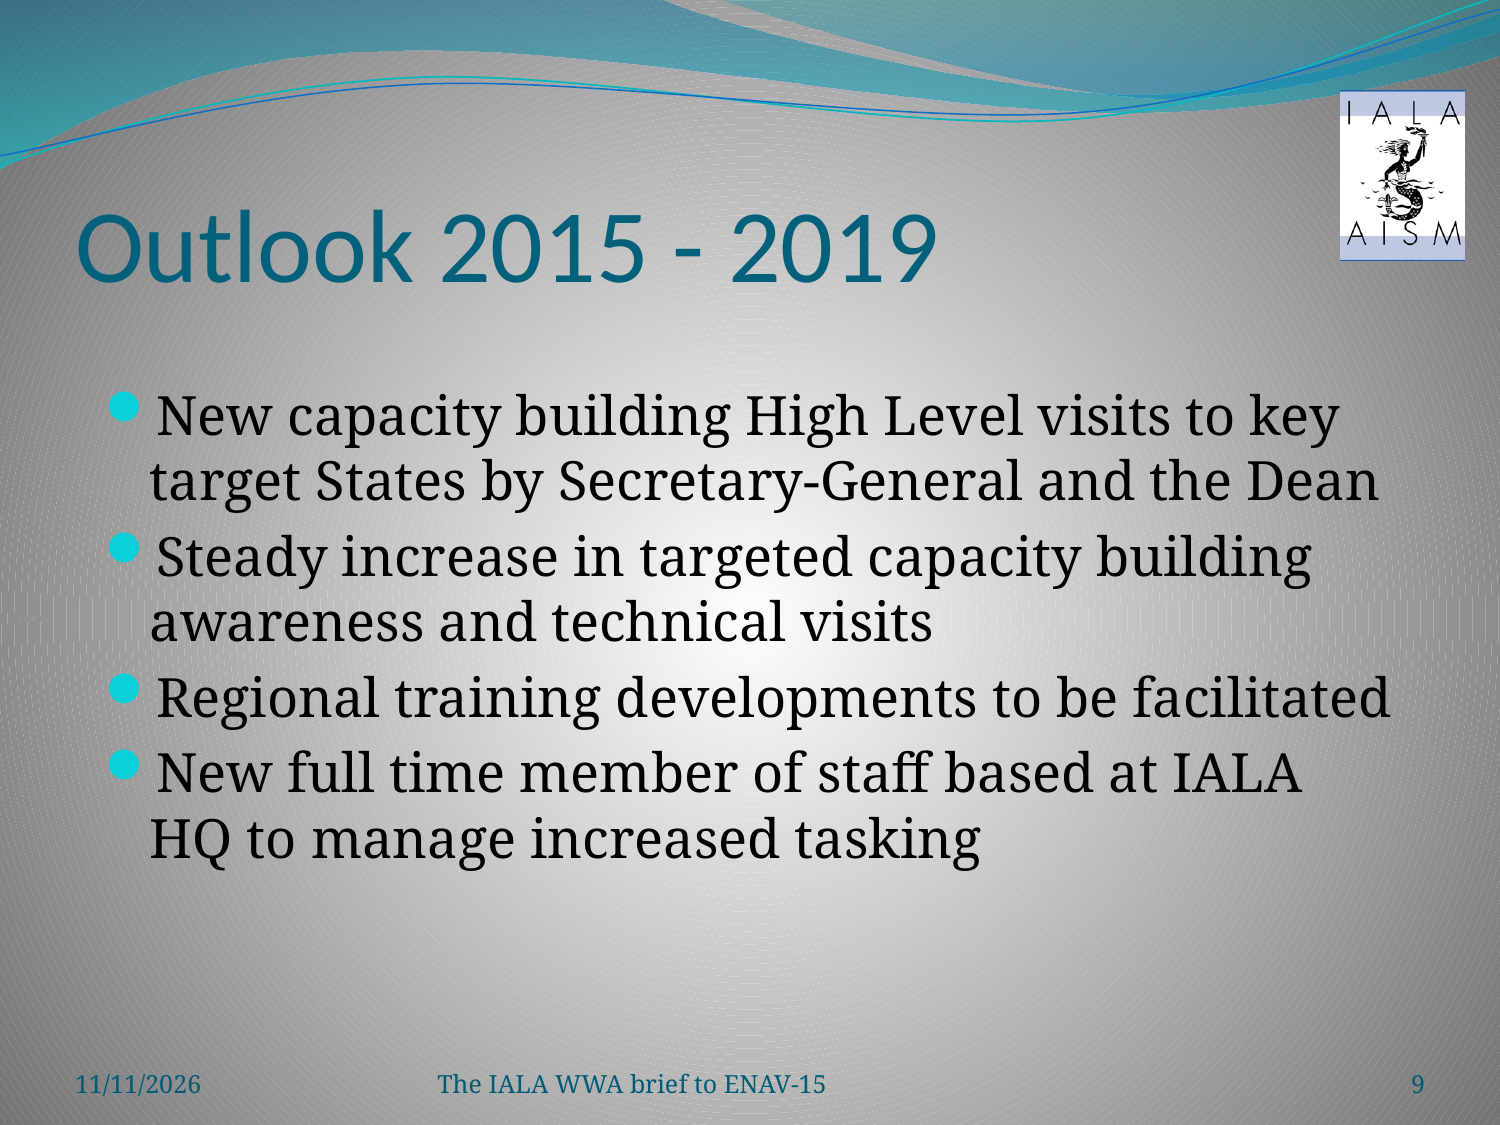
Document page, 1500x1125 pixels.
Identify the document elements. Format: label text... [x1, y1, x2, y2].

picture [1340, 90, 1465, 261]
list New capacity building High Level visits to key target States by Secretary-General and the Dean Steady increase in targeted capacity building awareness and technical visits Regional training developments to be facilitated New full time member of staff based at IALA HQ to manage increased tasking [90, 373, 1410, 983]
slide_number 9 [1299, 1042, 1425, 1103]
footer The IALA WWA brief to ENAV-15 [437, 1042, 988, 1103]
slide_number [75, 1042, 425, 1103]
title Outlook 2015 - 2019 [75, 115, 1425, 303]
